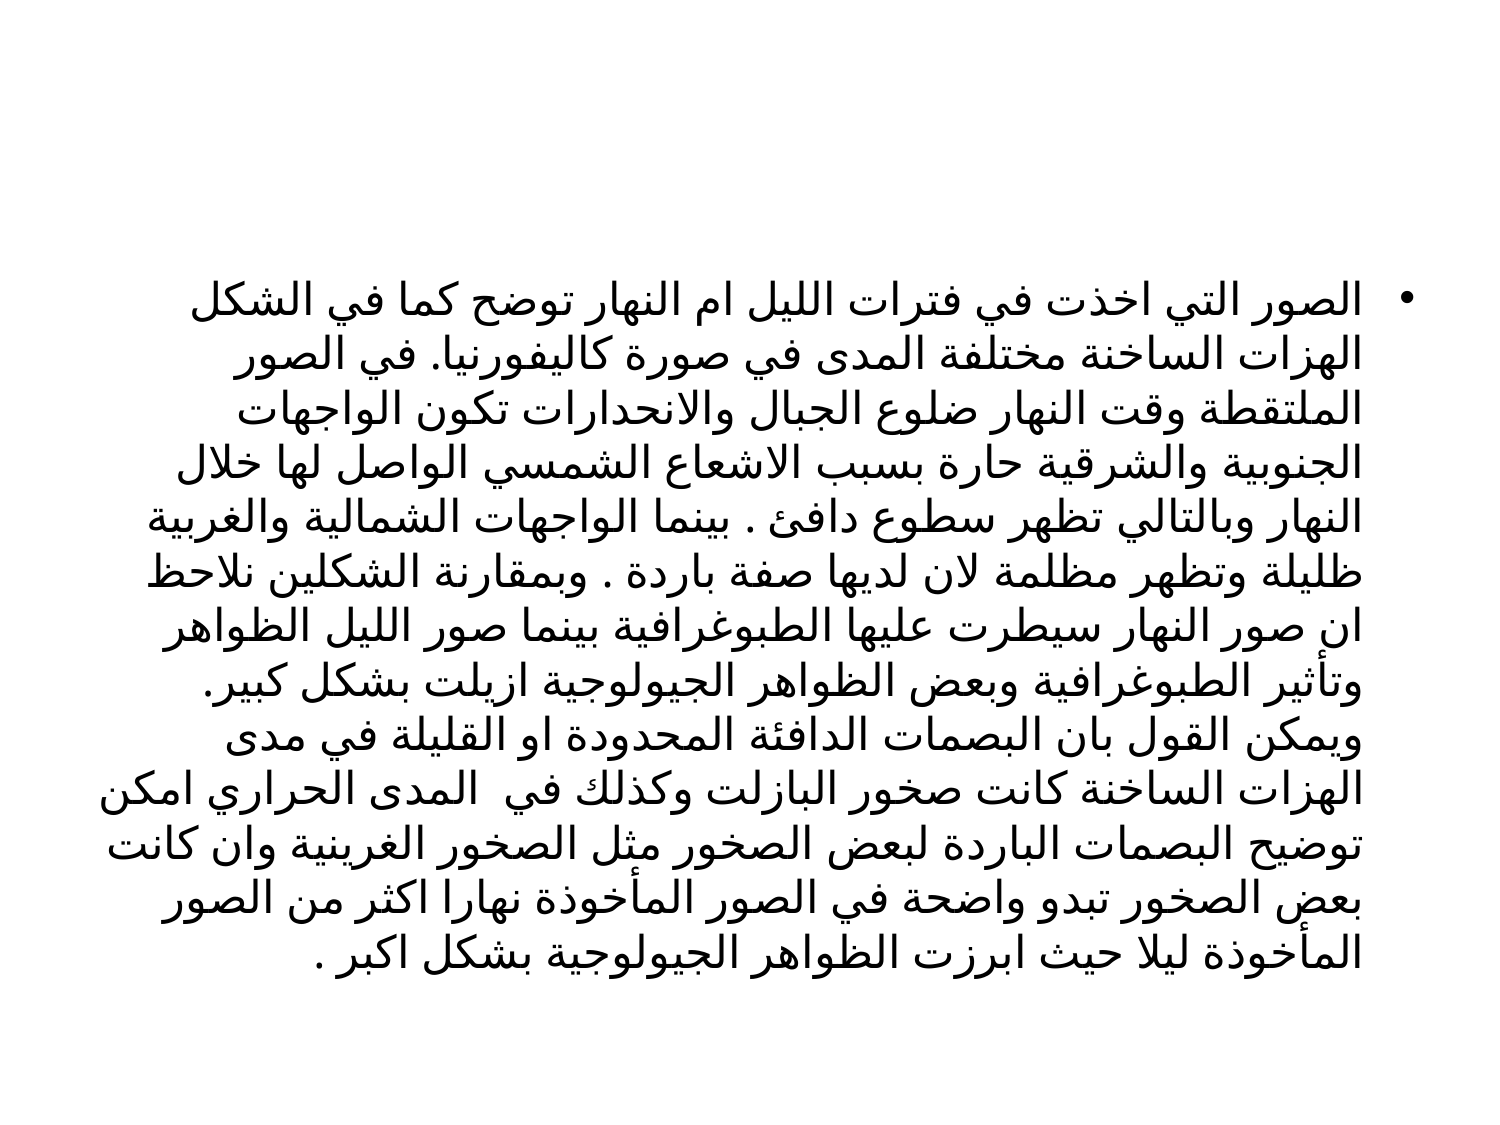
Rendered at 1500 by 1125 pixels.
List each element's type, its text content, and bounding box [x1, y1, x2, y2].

list الصور التي اخذت في فترات الليل ام النهار توضح كما في الشكل الهزات الساخنة مختلفة المدى في صورة كاليفورنيا. في الصور الملتقطة وقت النهار ضلوع الجبال والانحدارات تكون الواجهات الجنوبية والشرقية حارة بسبب الاشعاع الشمسي الواصل لها خلال النهار وبالتالي تظهر سطوع دافئ . بينما الواجهات الشمالية والغربية ظليلة وتظهر مظلمة لان لديها صفة باردة . وبمقارنة الشكلين نلاحظ ان صور النهار سيطرت عليها الطبوغرافية بينما صور الليل الظواهر وتأثير الطبوغرافية وبعض الظواهر الجيولوجية ازيلت بشكل كبير. ويمكن القول بان البصمات الدافئة المحدودة او القليلة في مدى الهزات الساخنة كانت صخور البازلت وكذلك في المدى الحراري امكن توضيح البصمات الباردة لبعض الصخور مثل الصخور الغرينية وان كانت بعض الصخور تبدو واضحة في الصور المأخوذة نهارا اكثر من الصور المأخوذة ليلا حيث ابرزت الظواهر الجيولوجية بشكل اكبر . [75, 262, 1425, 1005]
